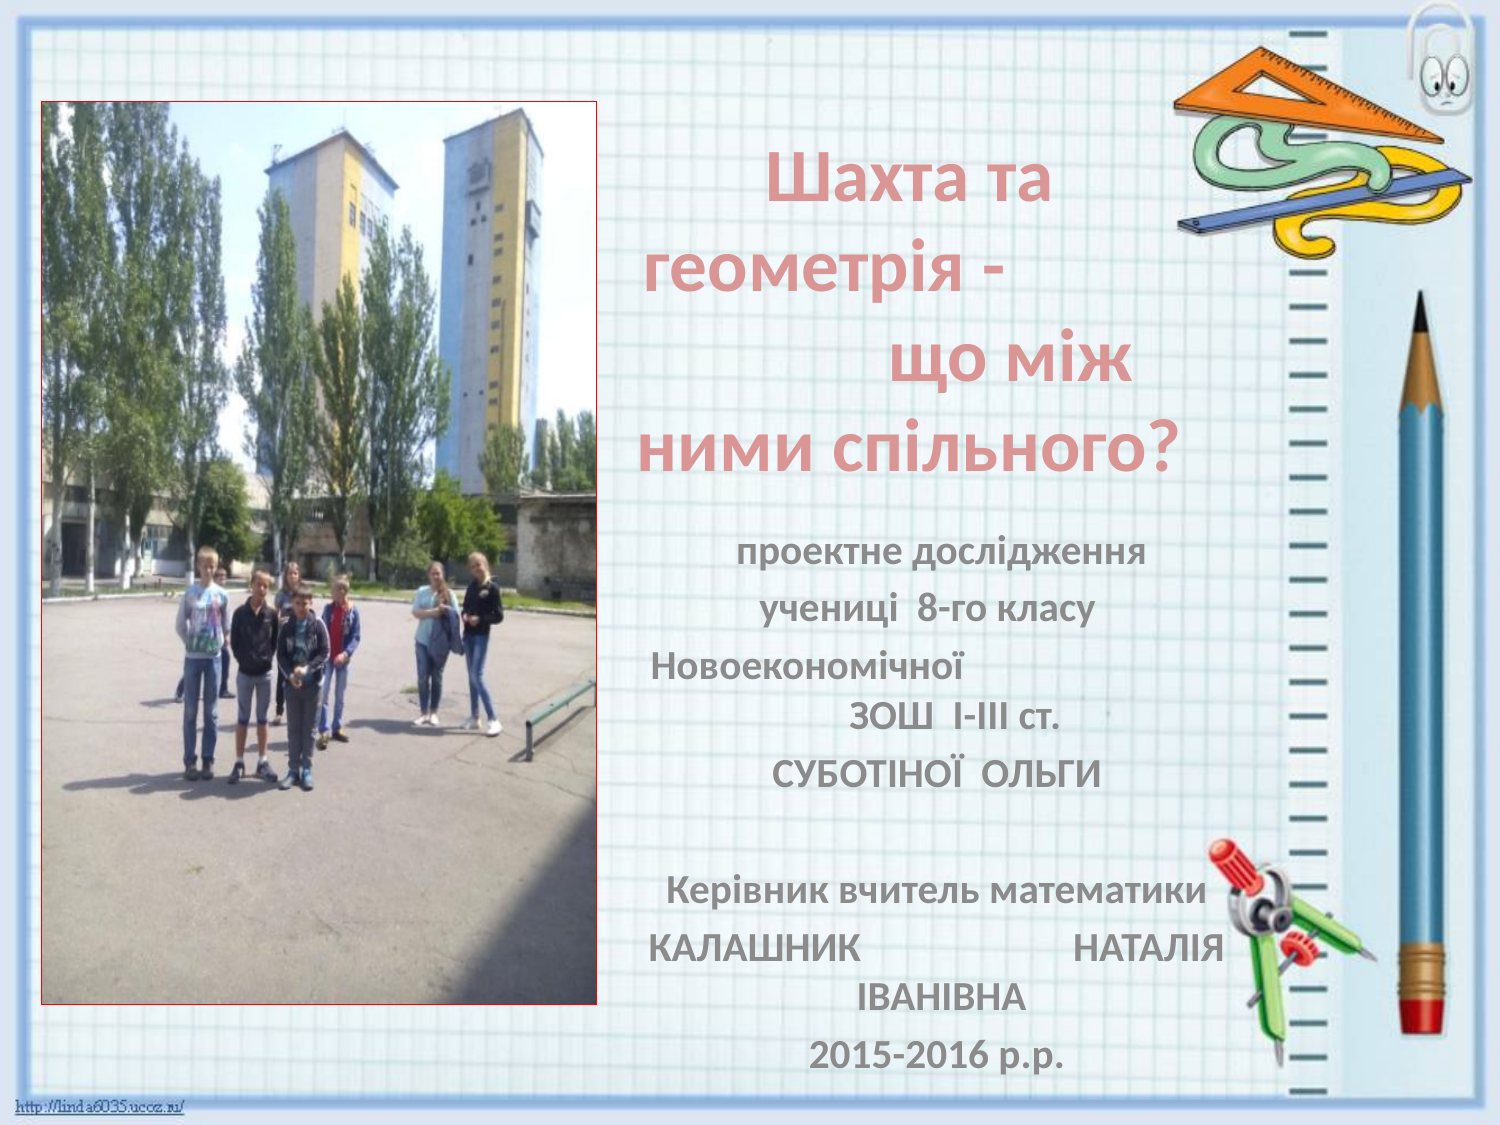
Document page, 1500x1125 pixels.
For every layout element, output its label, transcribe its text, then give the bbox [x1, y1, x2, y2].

title Шахта та геометрія - що між ними спільного? [620, 75, 1199, 538]
subtitle проектне дослідження учениці 8-го класу Новоекономічної ЗОШ І-ІІІ ст. СУБОТІНОЇ ОЛЬГИ Керівник вчитель математики КАЛАШНИК НАТАЛІЯ ІВАНІВНА 2015-2016 р.р. [631, 515, 1242, 1091]
picture [0, 0, 1500, 1125]
